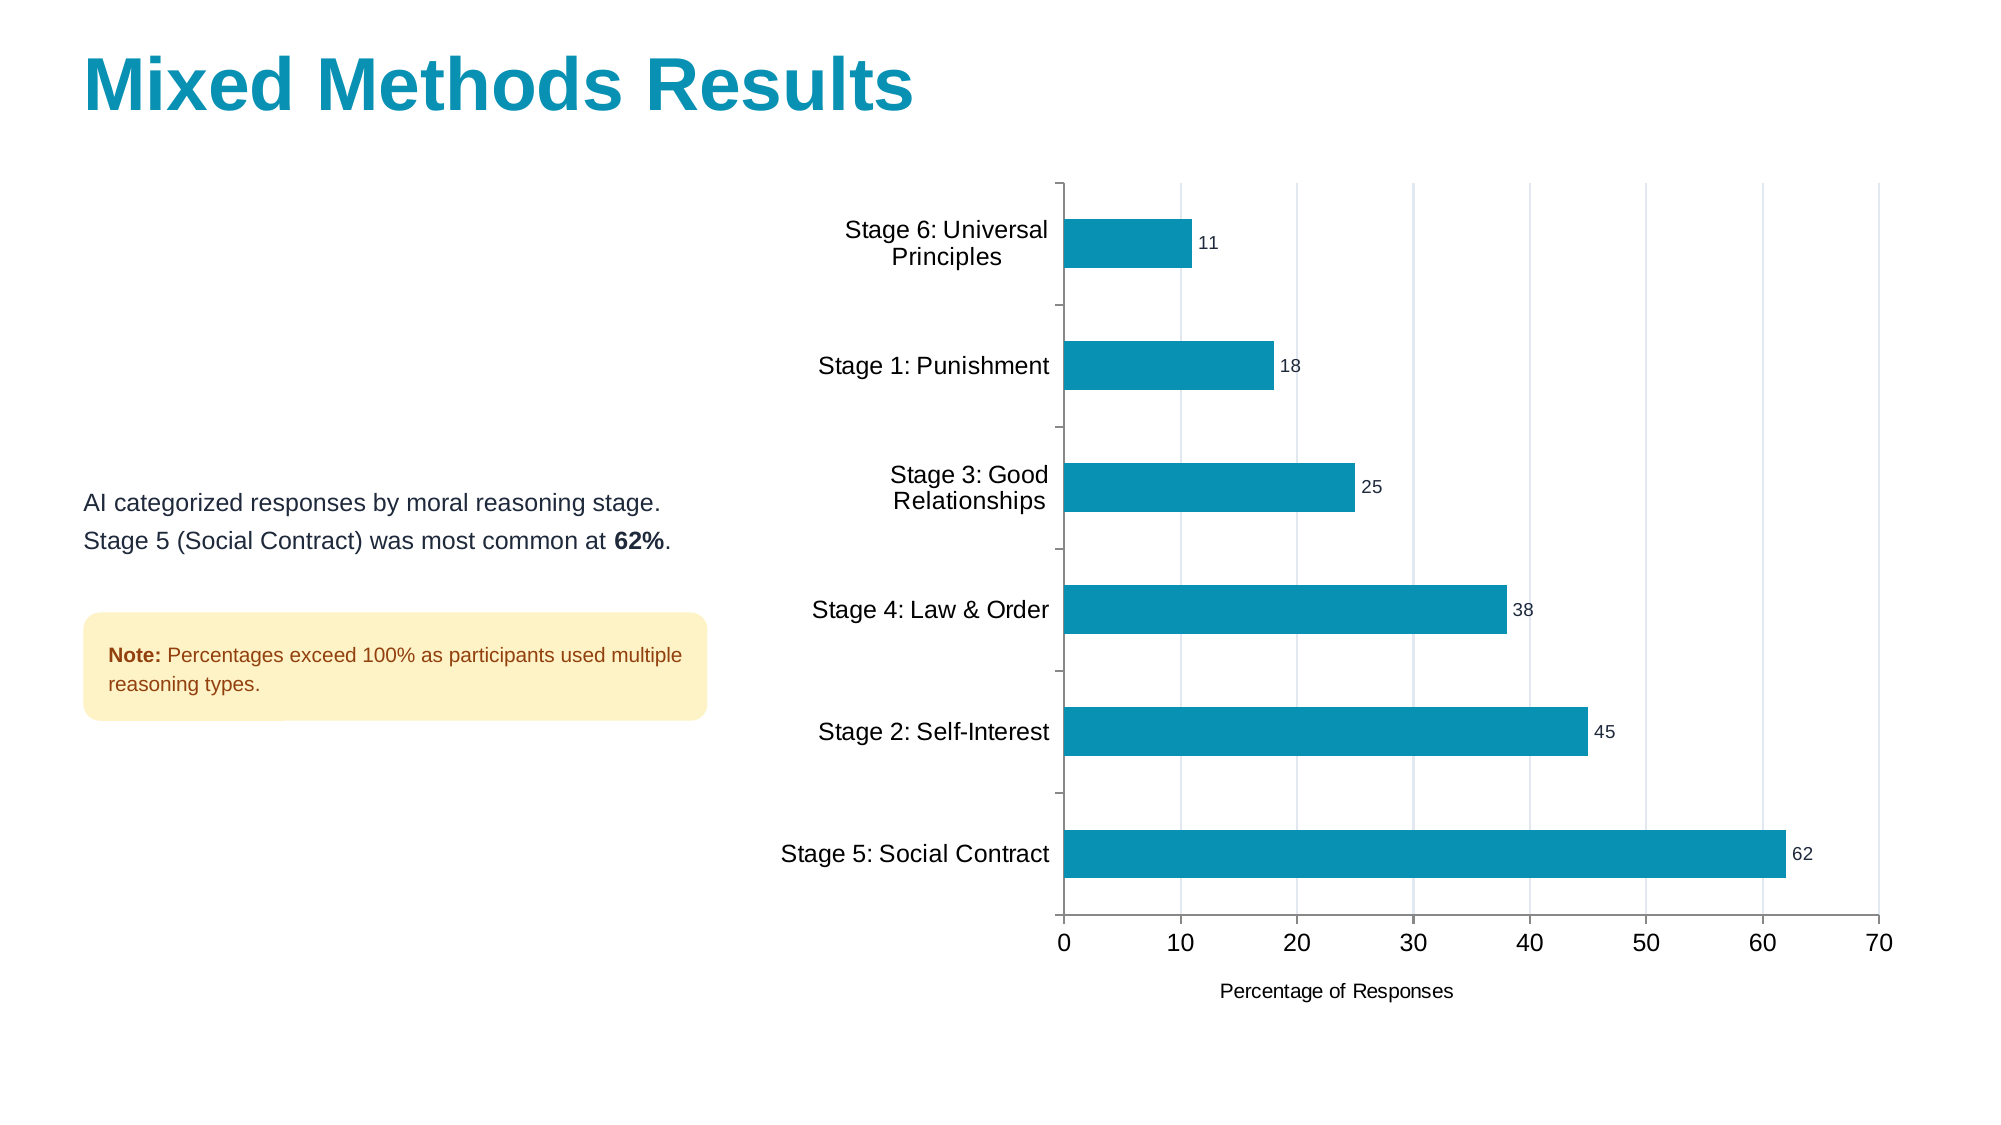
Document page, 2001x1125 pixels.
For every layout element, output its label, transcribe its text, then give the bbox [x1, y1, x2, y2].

text_box AI categorized responses by moral reasoning stage. Stage 5 (Social Contract) was most common at 62%. [83, 479, 720, 555]
text_box Note: Percentages exceed 100% as participants used multiple reasoning types. [108, 637, 694, 696]
chart [757, 165, 1917, 1035]
text_box Mixed Methods Results [83, 49, 1021, 125]
text_box [83, 612, 708, 721]
